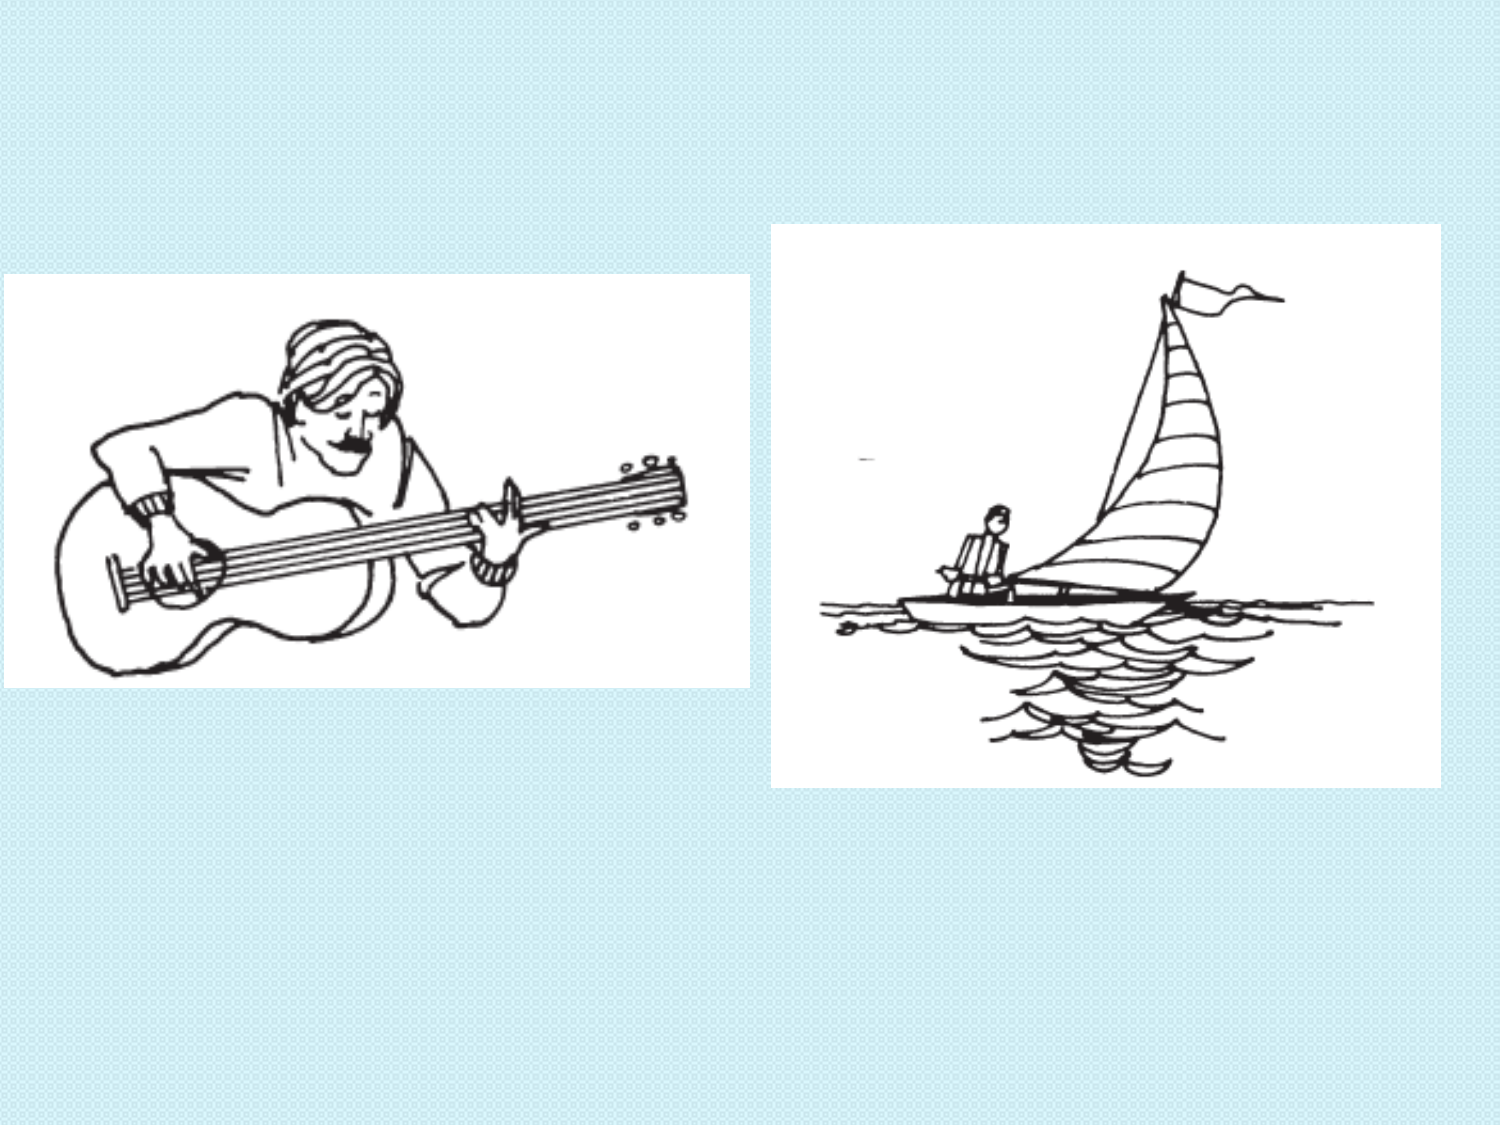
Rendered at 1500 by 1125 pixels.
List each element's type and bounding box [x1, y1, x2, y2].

list [4, 274, 751, 688]
list [771, 224, 1442, 788]
